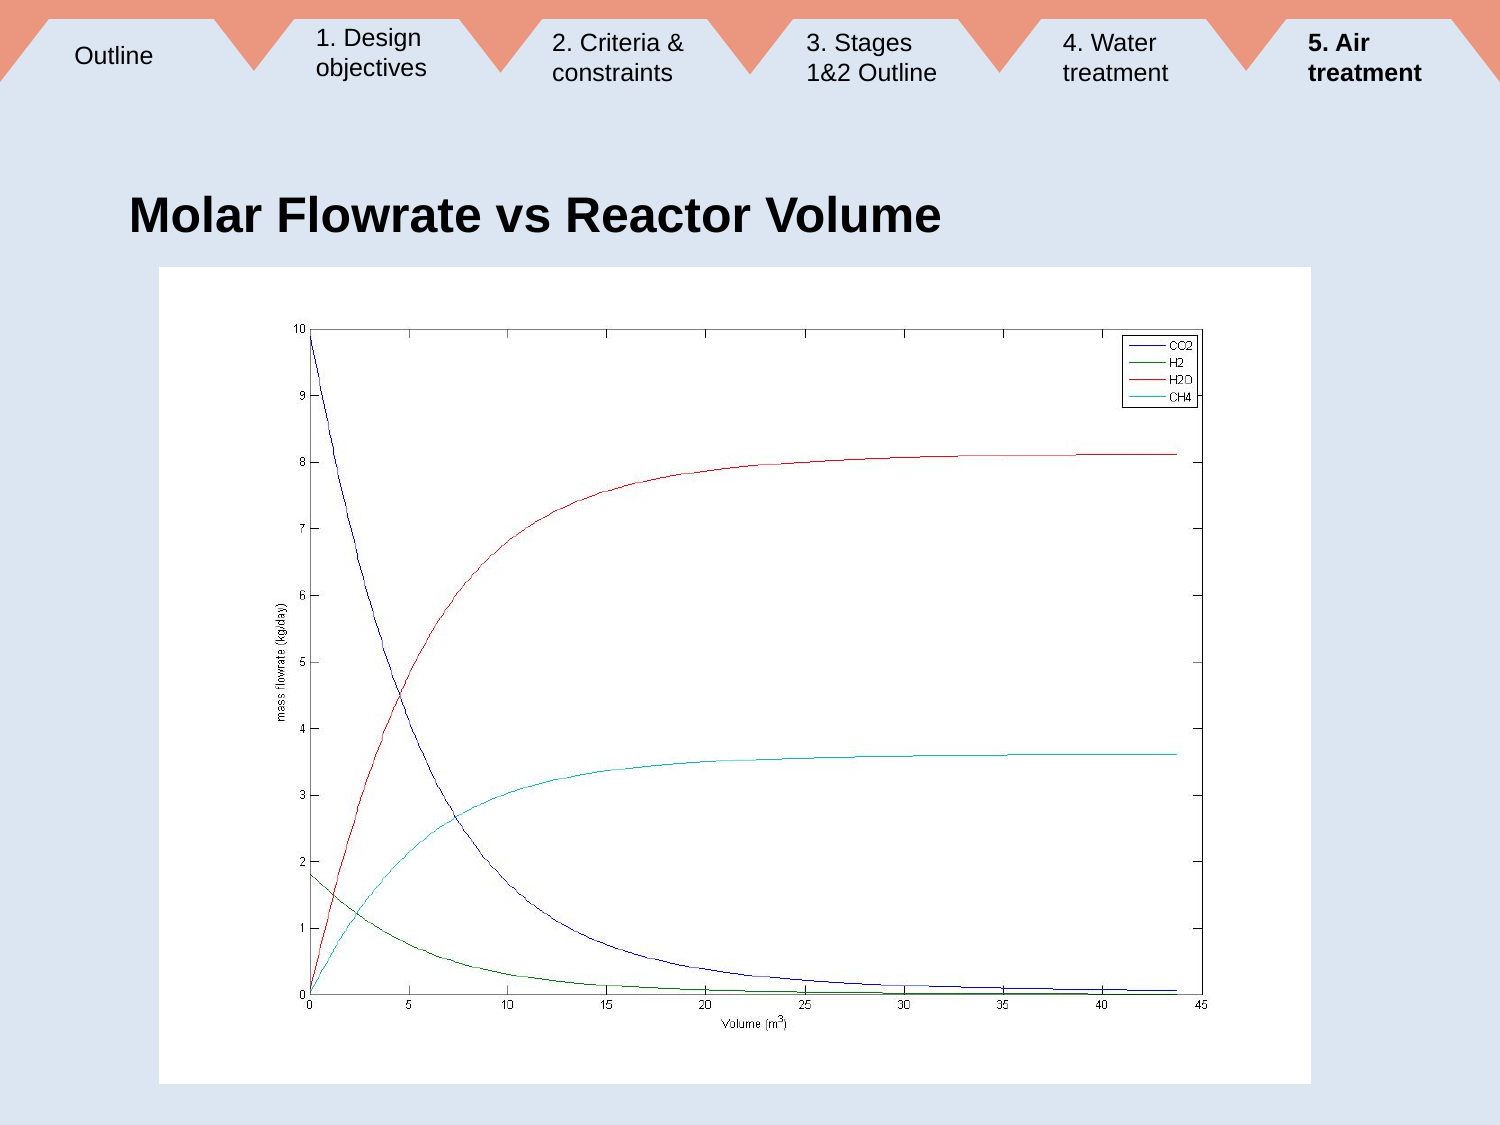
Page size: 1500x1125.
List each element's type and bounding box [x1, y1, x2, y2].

list [0, 0, 1500, 1125]
picture [159, 266, 1312, 1084]
